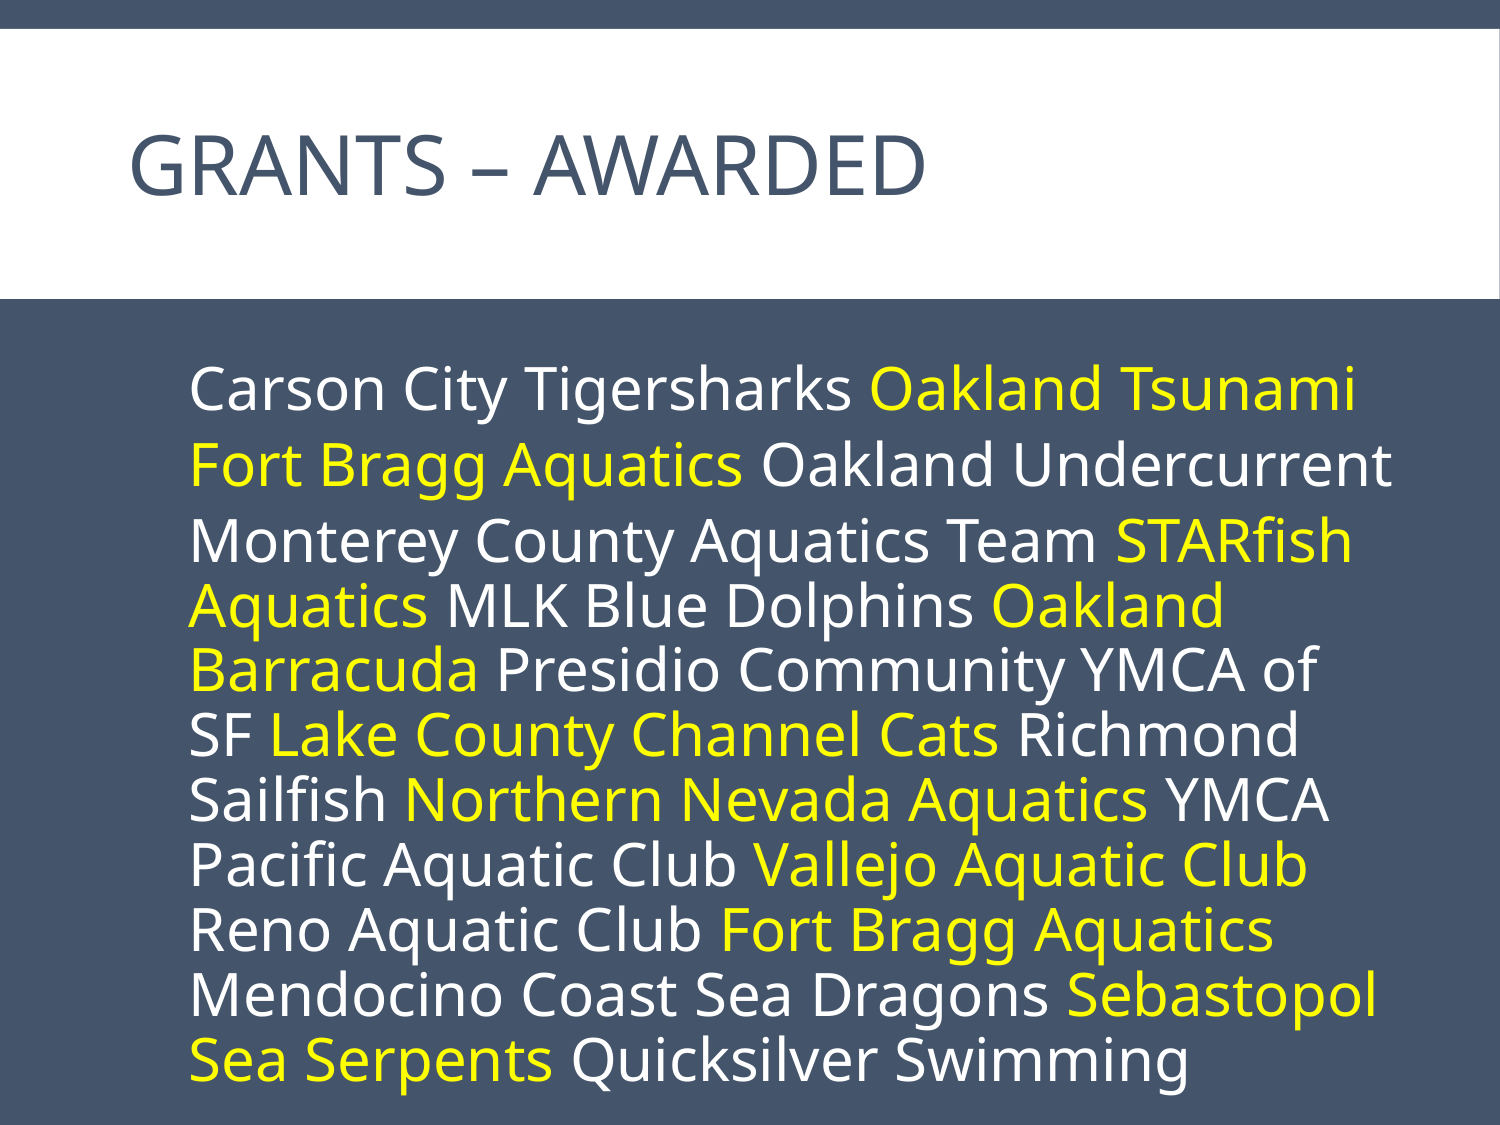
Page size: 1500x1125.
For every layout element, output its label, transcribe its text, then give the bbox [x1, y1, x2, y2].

list Carson City Tigersharks Oakland Tsunami Fort Bragg Aquatics Oakland Undercurrent Monterey County Aquatics Team STARfish Aquatics MLK Blue Dolphins Oakland Barracuda Presidio Community YMCA of SF Lake County Channel Cats Richmond Sailfish Northern Nevada Aquatics YMCA Pacific Aquatic Club Vallejo Aquatic Club Reno Aquatic Club Fort Bragg Aquatics Mendocino Coast Sea Dragons Sebastopol Sea Serpents Quicksilver Swimming [137, 294, 1413, 1125]
title Grants – Awarded [112, 46, 1388, 295]
